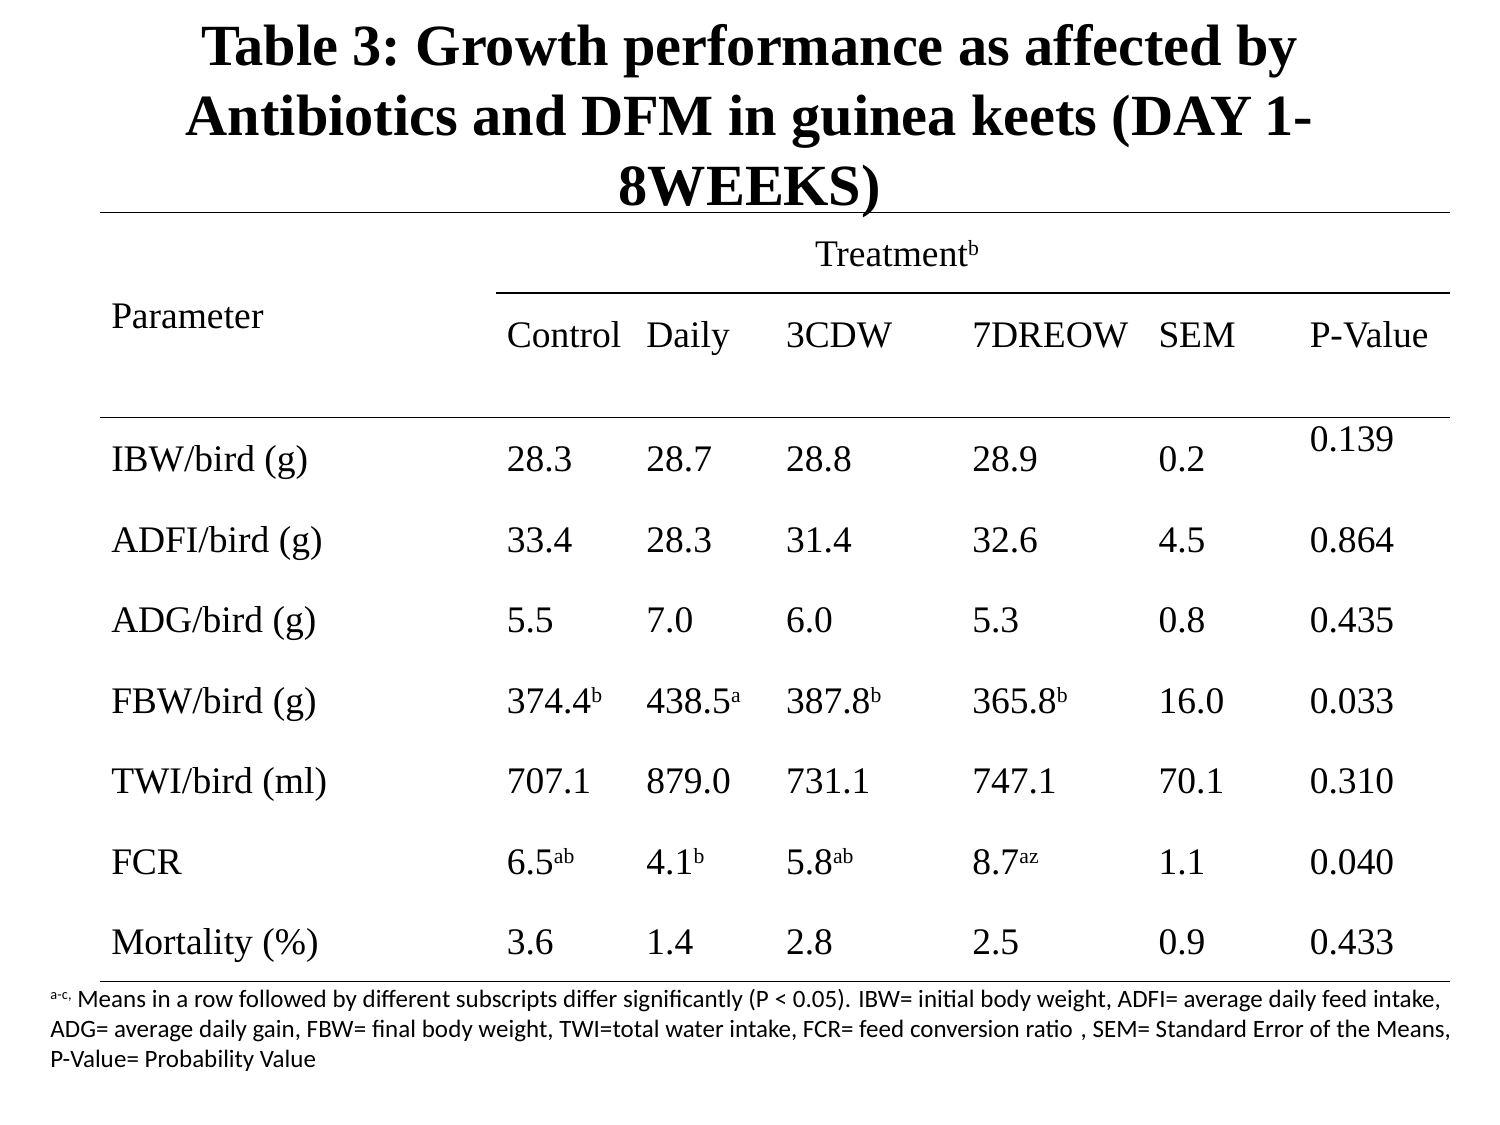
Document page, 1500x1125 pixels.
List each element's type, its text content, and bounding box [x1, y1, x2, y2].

table_cell 28.3 [635, 498, 775, 579]
table_cell ADFI/bird (g) [100, 498, 496, 579]
table_cell 28.8 [775, 418, 961, 498]
table_cell 5.8ab [775, 820, 961, 901]
table_cell 0.435 [1299, 579, 1450, 659]
table_cell 4.5 [1147, 498, 1299, 579]
table_cell 16.0 [1147, 659, 1299, 740]
table_header Treatmentb [496, 213, 1299, 292]
table_cell 0.864 [1299, 498, 1450, 579]
table_cell 0.8 [1147, 579, 1299, 659]
table_cell 731.1 [775, 740, 961, 820]
table_cell 438.5a [635, 659, 775, 740]
table_cell Daily [635, 294, 775, 417]
table_cell 28.3 [496, 418, 635, 498]
table_cell Control [496, 294, 635, 417]
table_cell 7DREOW [961, 294, 1147, 417]
table_cell TWI/bird (ml) [100, 740, 496, 820]
text_box a-c, Means in a row followed by different subscripts differ significantly (P < 0.05). IBW= initial body weight, ADFI= average daily feed intake, ADG= average daily gain, FBW= final body weight, TWI=total water intake, FCR= feed conversion ratio , SEM= Standard Error of the Means, P-Value= Probability Value [35, 974, 1475, 1110]
table_cell 33.4 [496, 498, 635, 579]
table_cell FCR [100, 820, 496, 901]
table_cell 387.8b [775, 659, 961, 740]
table_cell 0.033 [1299, 659, 1450, 740]
table_cell 0.2 [1147, 418, 1299, 498]
table_cell 8.7az [961, 820, 1147, 901]
table_cell 1.4 [635, 901, 775, 974]
table_cell 0.040 [1299, 820, 1450, 901]
table_cell FBW/bird (g) [100, 659, 496, 740]
title Table 3: Growth performance as affected by Antibiotics and DFM in guinea keets (DAY 1-8WEEKS) [75, 24, 1425, 200]
table_cell 6.0 [775, 579, 961, 659]
table_cell 5.3 [961, 579, 1147, 659]
table_cell 28.9 [961, 418, 1147, 498]
table_cell 2.5 [961, 901, 1147, 974]
table_cell 3CDW [775, 294, 961, 417]
table_header [1299, 213, 1450, 292]
table_cell 3.6 [496, 901, 635, 974]
table_cell 5.5 [496, 579, 635, 659]
table_cell Mortality (%) [100, 901, 496, 974]
table_cell 7.0 [635, 579, 775, 659]
table_cell IBW/bird (g) [100, 418, 496, 498]
table_cell 2.8 [775, 901, 961, 974]
table_cell P-Value [1299, 294, 1450, 417]
table_cell 28.7 [635, 418, 775, 498]
table_cell 374.4b [496, 659, 635, 740]
table_cell 70.1 [1147, 740, 1299, 820]
table_cell 707.1 [496, 740, 635, 820]
table_cell 0.433 [1299, 901, 1450, 974]
table_cell 747.1 [961, 740, 1147, 820]
table_cell ADG/bird (g) [100, 579, 496, 659]
table_cell 4.1b [635, 820, 775, 901]
table_cell 31.4 [775, 498, 961, 579]
table_header Parameter [100, 213, 496, 417]
table_cell 879.0 [635, 740, 775, 820]
table_cell 0.310 [1299, 740, 1450, 820]
table_cell 1.1 [1147, 820, 1299, 901]
table_cell 0.9 [1147, 901, 1299, 974]
table_cell 6.5ab [496, 820, 635, 901]
table_cell SEM [1147, 294, 1299, 417]
table_cell 365.8b [961, 659, 1147, 740]
table_cell 0.139 [1299, 418, 1450, 498]
table_cell 32.6 [961, 498, 1147, 579]
